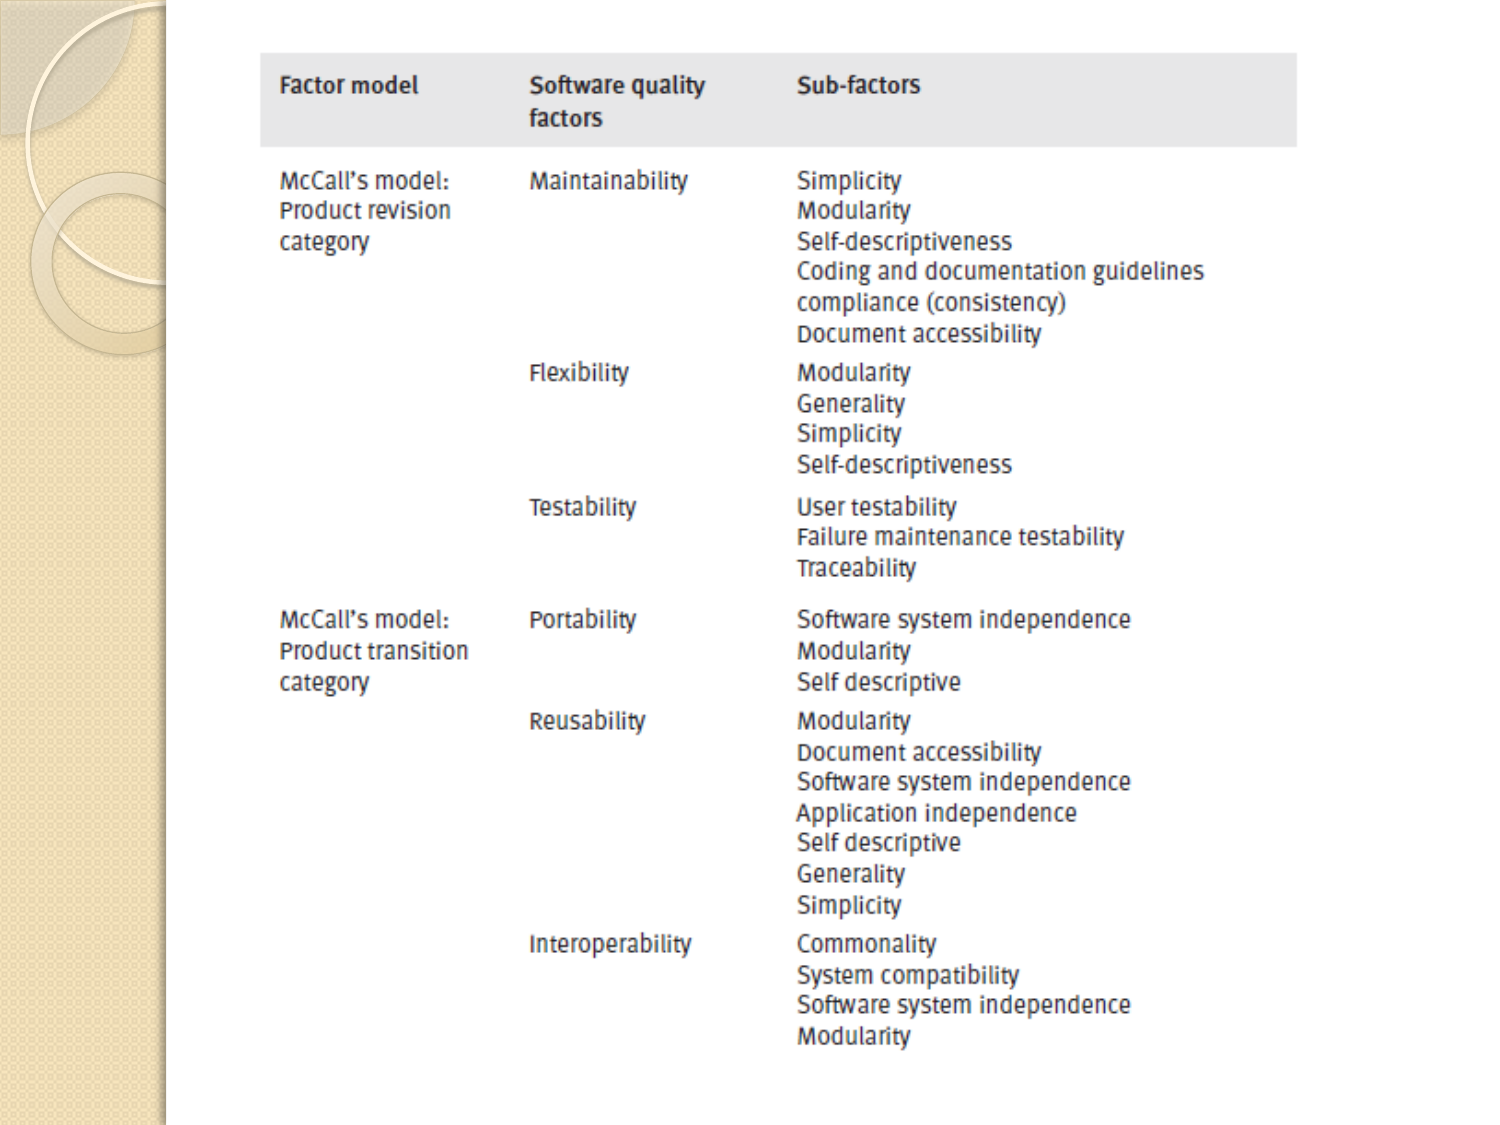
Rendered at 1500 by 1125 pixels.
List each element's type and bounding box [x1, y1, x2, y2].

picture [245, 46, 1301, 1058]
